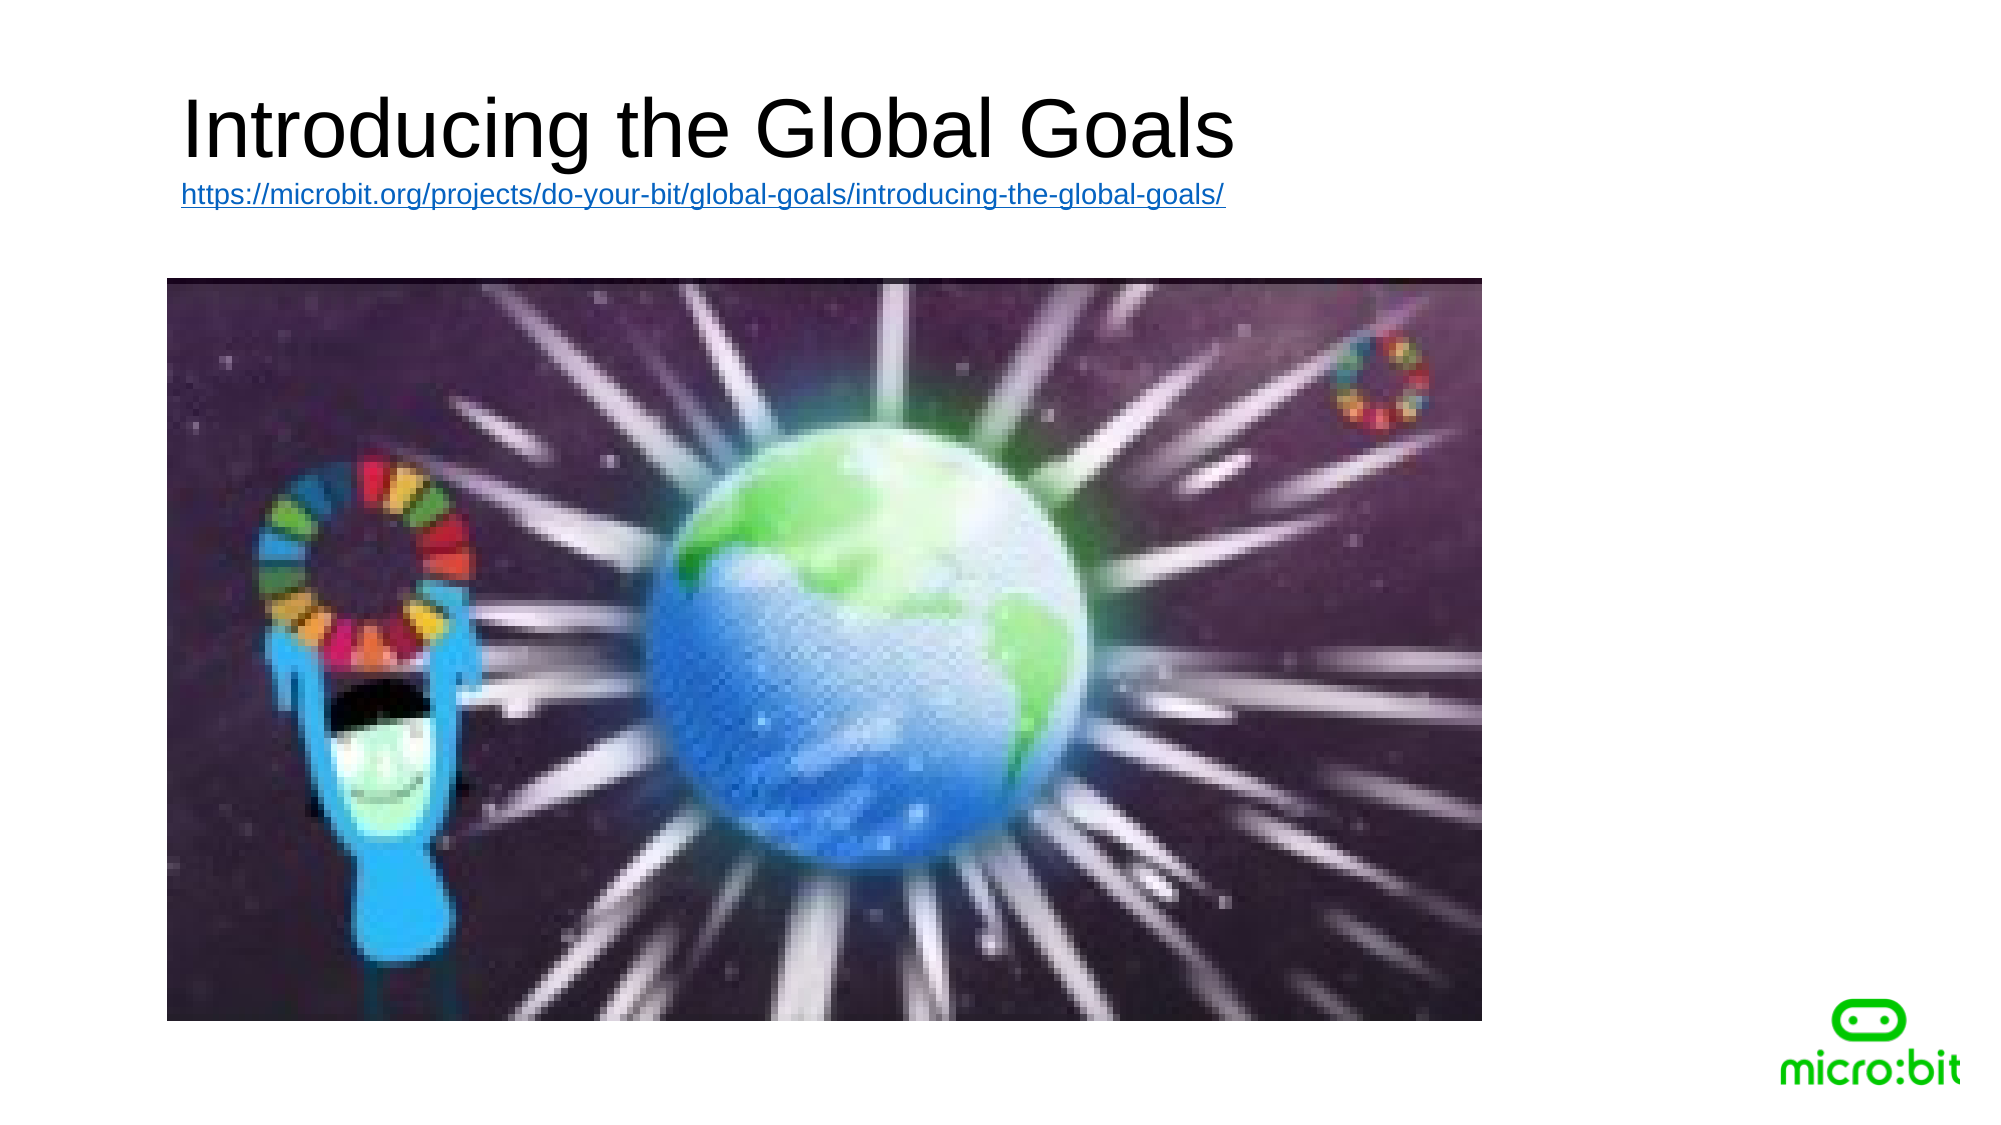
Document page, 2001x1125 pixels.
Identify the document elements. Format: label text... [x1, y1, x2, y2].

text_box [165, 277, 1483, 1022]
text_box Introducing the Global Goals https://microbit.org/projects/do-your-bit/global-goals/introducing-the-global-goals/ [166, 60, 1918, 884]
picture [1780, 998, 1960, 1086]
